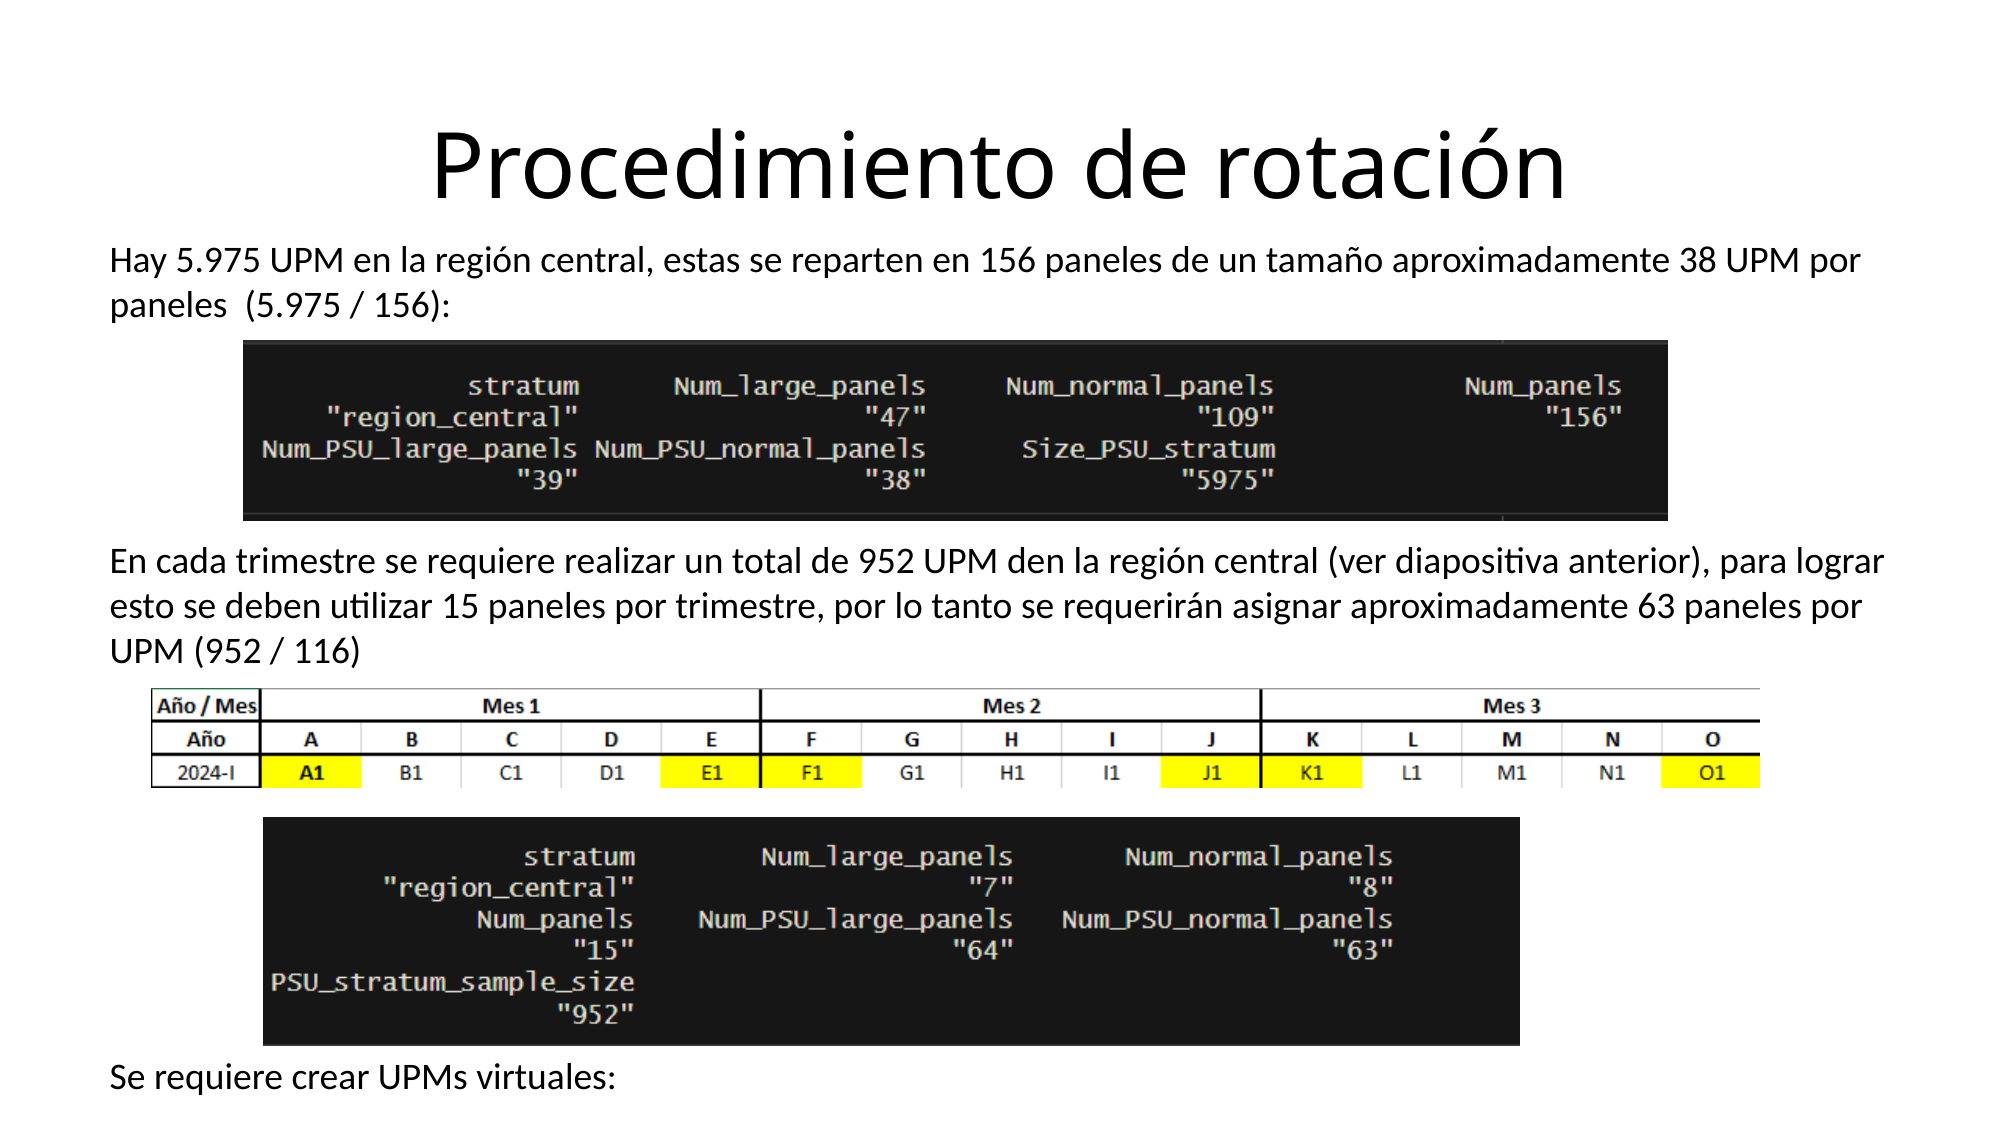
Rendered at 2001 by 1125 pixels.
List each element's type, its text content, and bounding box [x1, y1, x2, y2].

text_box En cada trimestre se requiere realizar un total de 952 UPM den la región central (ver diapositiva anterior), para lograr esto se deben utilizar 15 paneles por trimestre, por lo tanto se requerirán asignar aproximadamente 63 paneles por UPM (952 / 116) [94, 528, 1958, 679]
picture [151, 688, 1760, 788]
picture [263, 817, 1520, 1046]
text_box Hay 5.975 UPM en la región central, estas se reparten en 156 paneles de un tamaño aproximadamente 38 UPM por paneles (5.975 / 156): [94, 227, 1958, 333]
text_box Se requiere crear UPMs virtuales: [94, 1044, 1096, 1105]
picture [243, 340, 1668, 521]
title Procedimiento de rotación [137, 59, 1863, 227]
